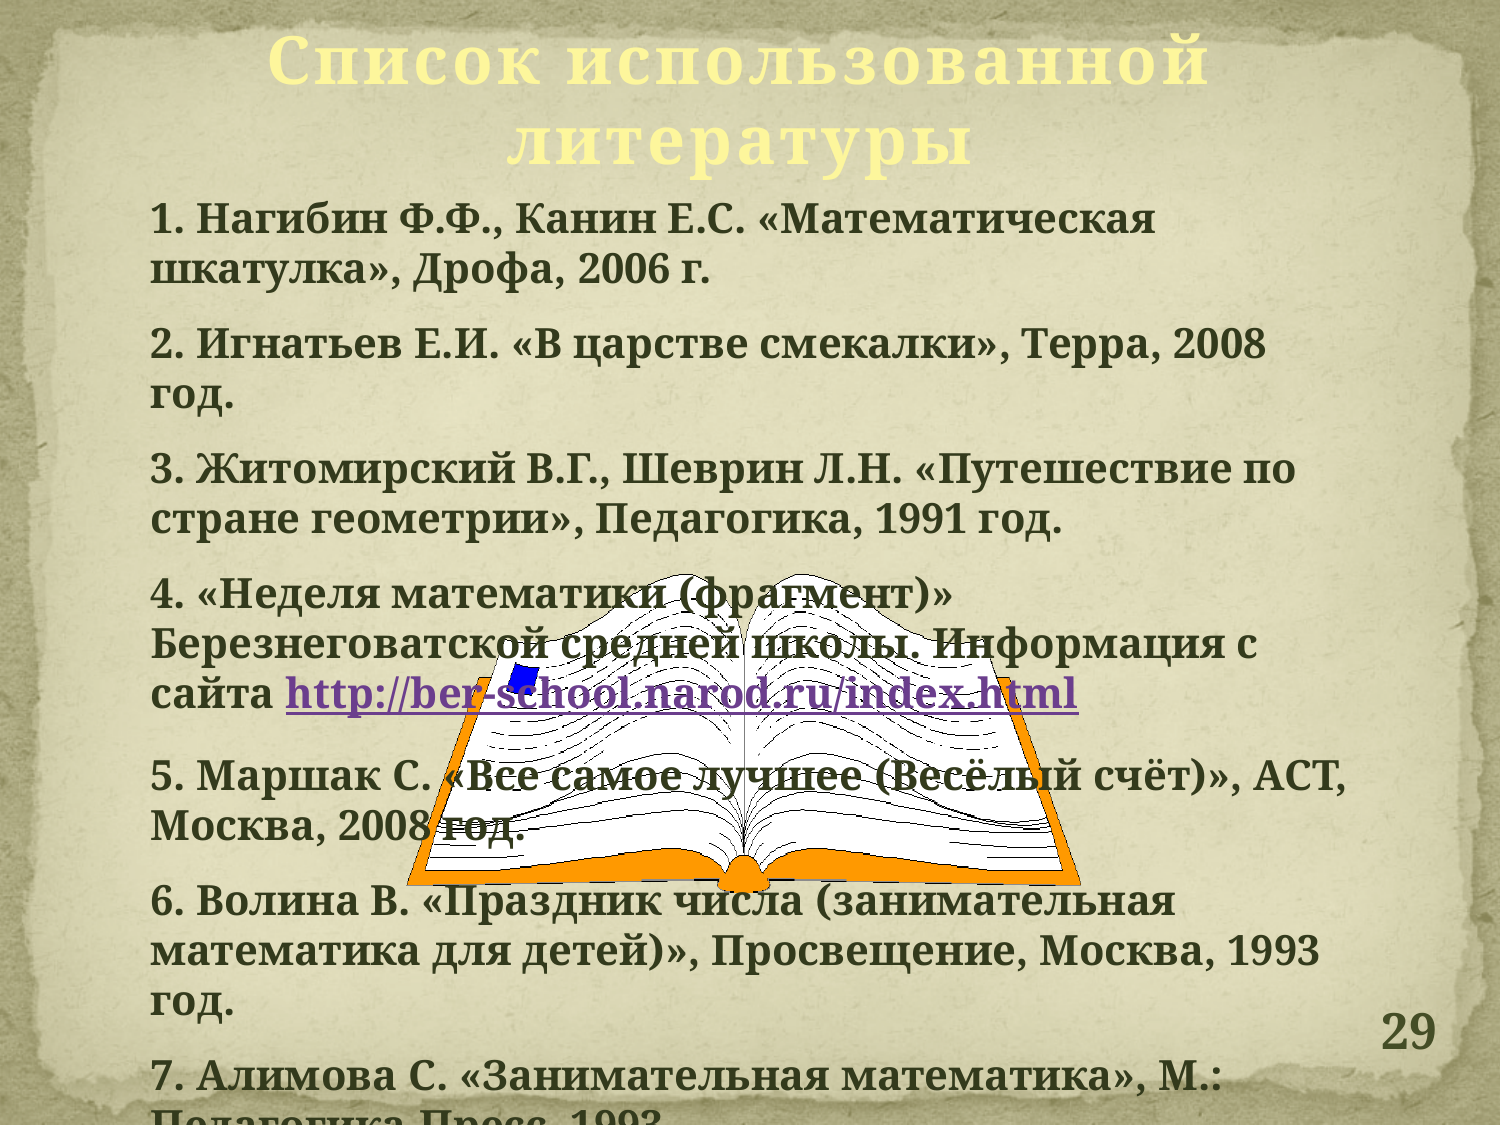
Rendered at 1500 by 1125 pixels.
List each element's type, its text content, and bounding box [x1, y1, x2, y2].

title Список использованной литературы [49, 0, 1431, 186]
text_box 1. Нагибин Ф.Ф., Канин Е.С. «Математическая шкатулка», Дрофа, 2006 г. 2. Игнатьев Е.И. «В царстве смекалки», Терра, 2008 год. 3. Житомирский В.Г., Шеврин Л.Н. «Путешествие по стране геометрии», Педагогика, 1991 год. 4. «Неделя математики (фрагмент)» Березнеговатской средней школы. Информация с сайта http://ber-school.narod.ru/index.html 5. Маршак С. «Все самое лучшее (Весёлый счёт)», АСТ, Москва, 2008 год. 6. Волина В. «Праздник числа (занимательная математика для детей)», Просвещение, Москва, 1993 год. 7. Алимова С. «Занимательная математика», М.: Педагогика-Пресс, 1993 [135, 184, 1376, 1125]
slide_number 29 [1376, 996, 1460, 1072]
picture [408, 576, 1080, 892]
